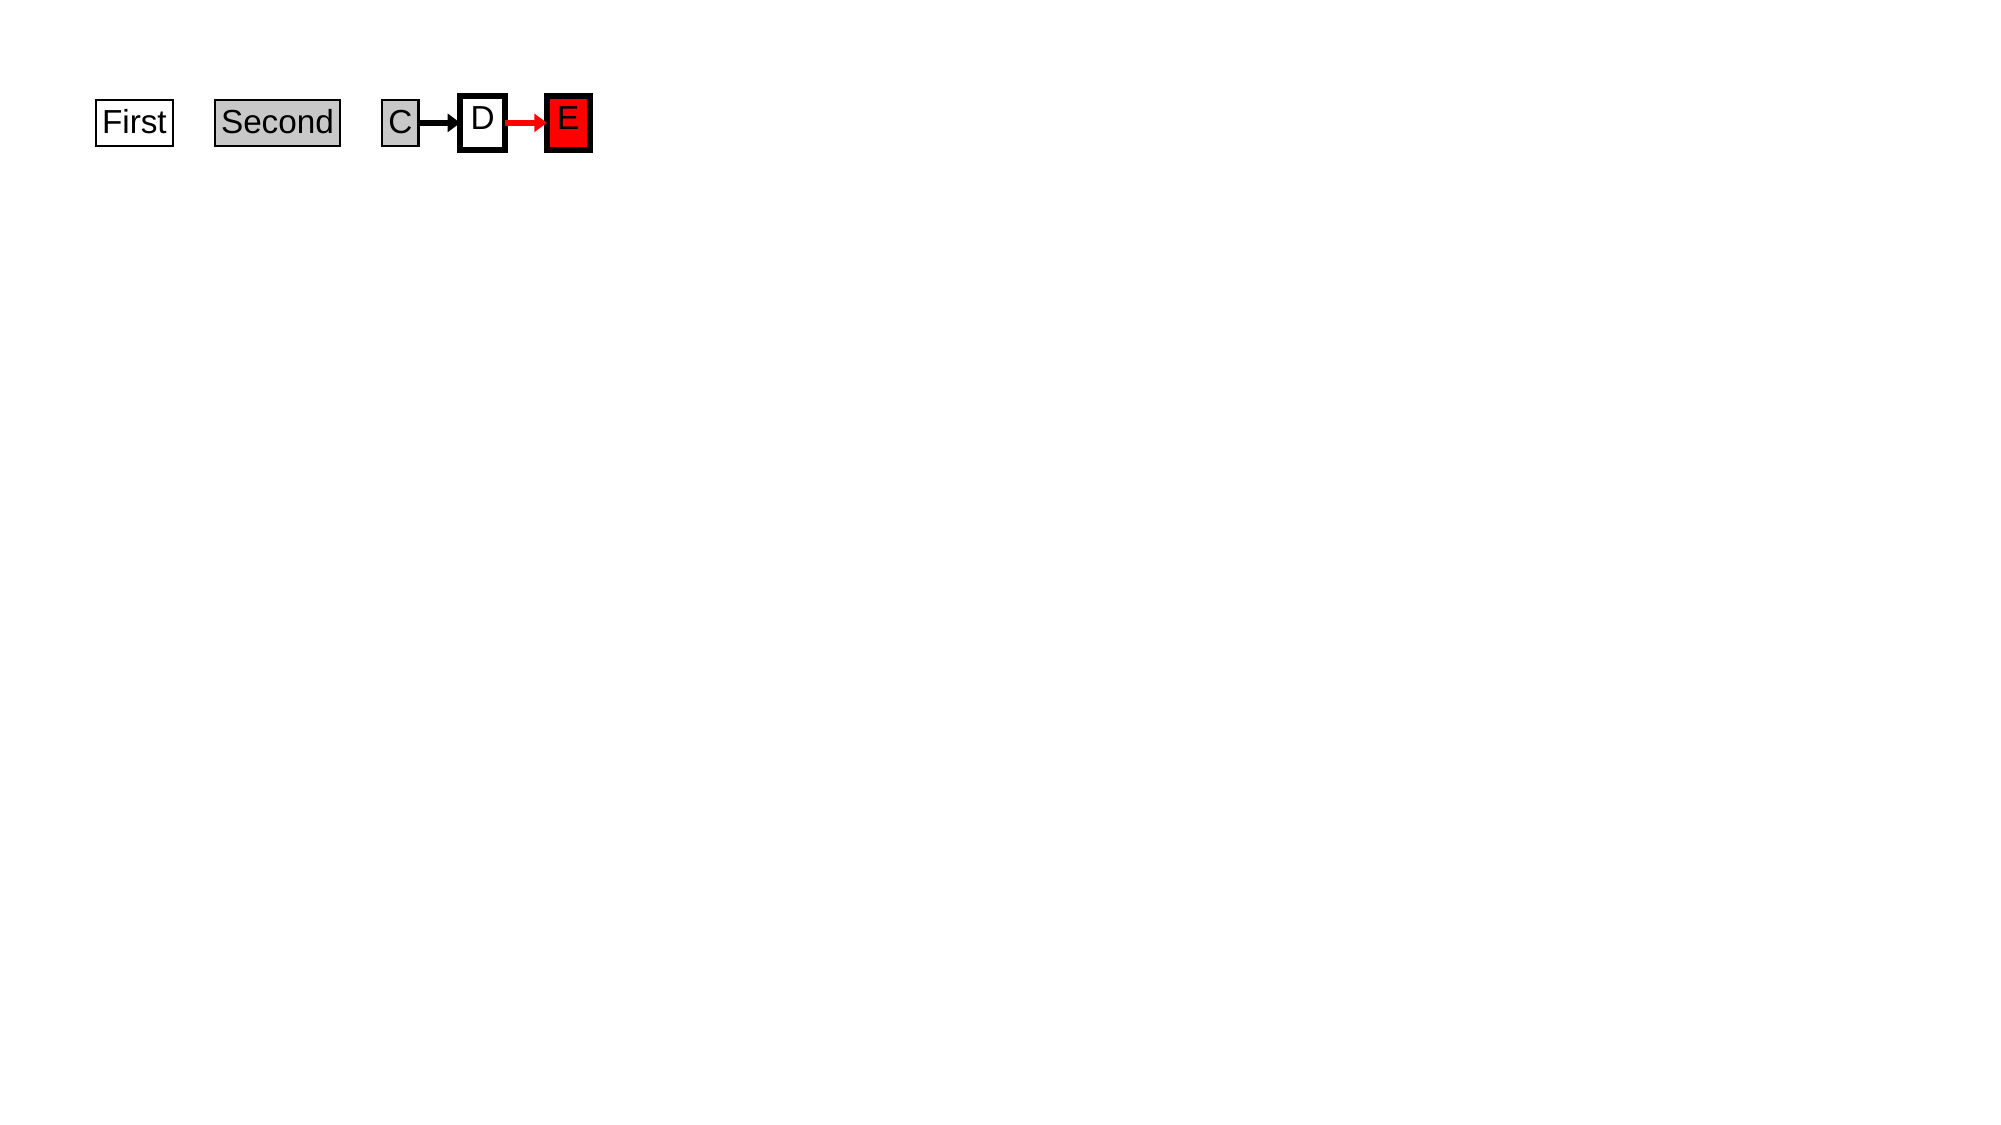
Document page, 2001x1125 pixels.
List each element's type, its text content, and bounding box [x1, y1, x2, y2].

text_box [74, 74, 613, 171]
text_box Second [214, 99, 341, 146]
text_box E [546, 95, 590, 150]
text_box First [95, 99, 174, 146]
text_box C [381, 99, 419, 146]
text_box D [460, 95, 506, 150]
